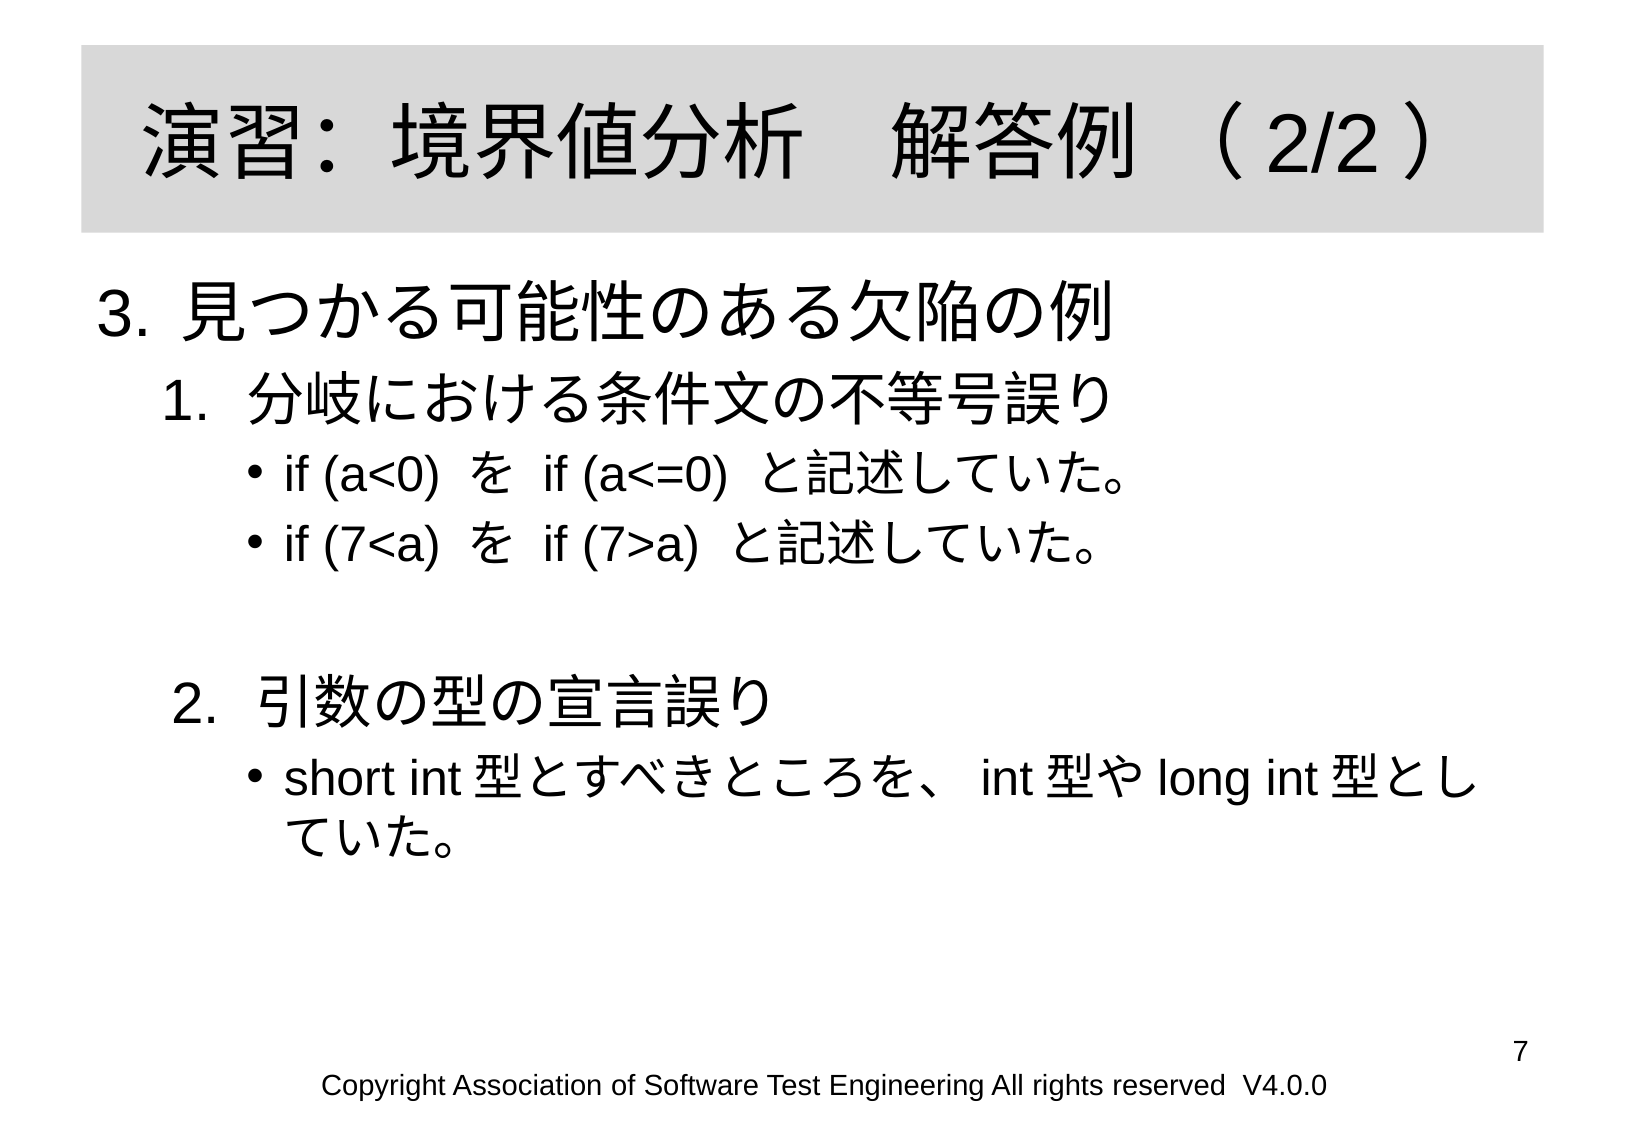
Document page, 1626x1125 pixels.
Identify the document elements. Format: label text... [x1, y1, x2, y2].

slide_number ‹#› [1164, 1024, 1544, 1103]
list 見つかる可能性のある欠陥の例 分岐における条件文の不等号誤り if (a<0) を if (a<=0) と記述していた。 if (7<a) を if (7>a) と記述していた。 引数の型の宣言誤り short int型とすべきところを、int型やlong int型としていた。 [81, 262, 1544, 1005]
footer Copyright Association of Software Test Engineering All rights reserved V4.0.0 [233, 1058, 1415, 1103]
title 演習：境界値分析 解答例 （2/2） [81, 45, 1544, 233]
